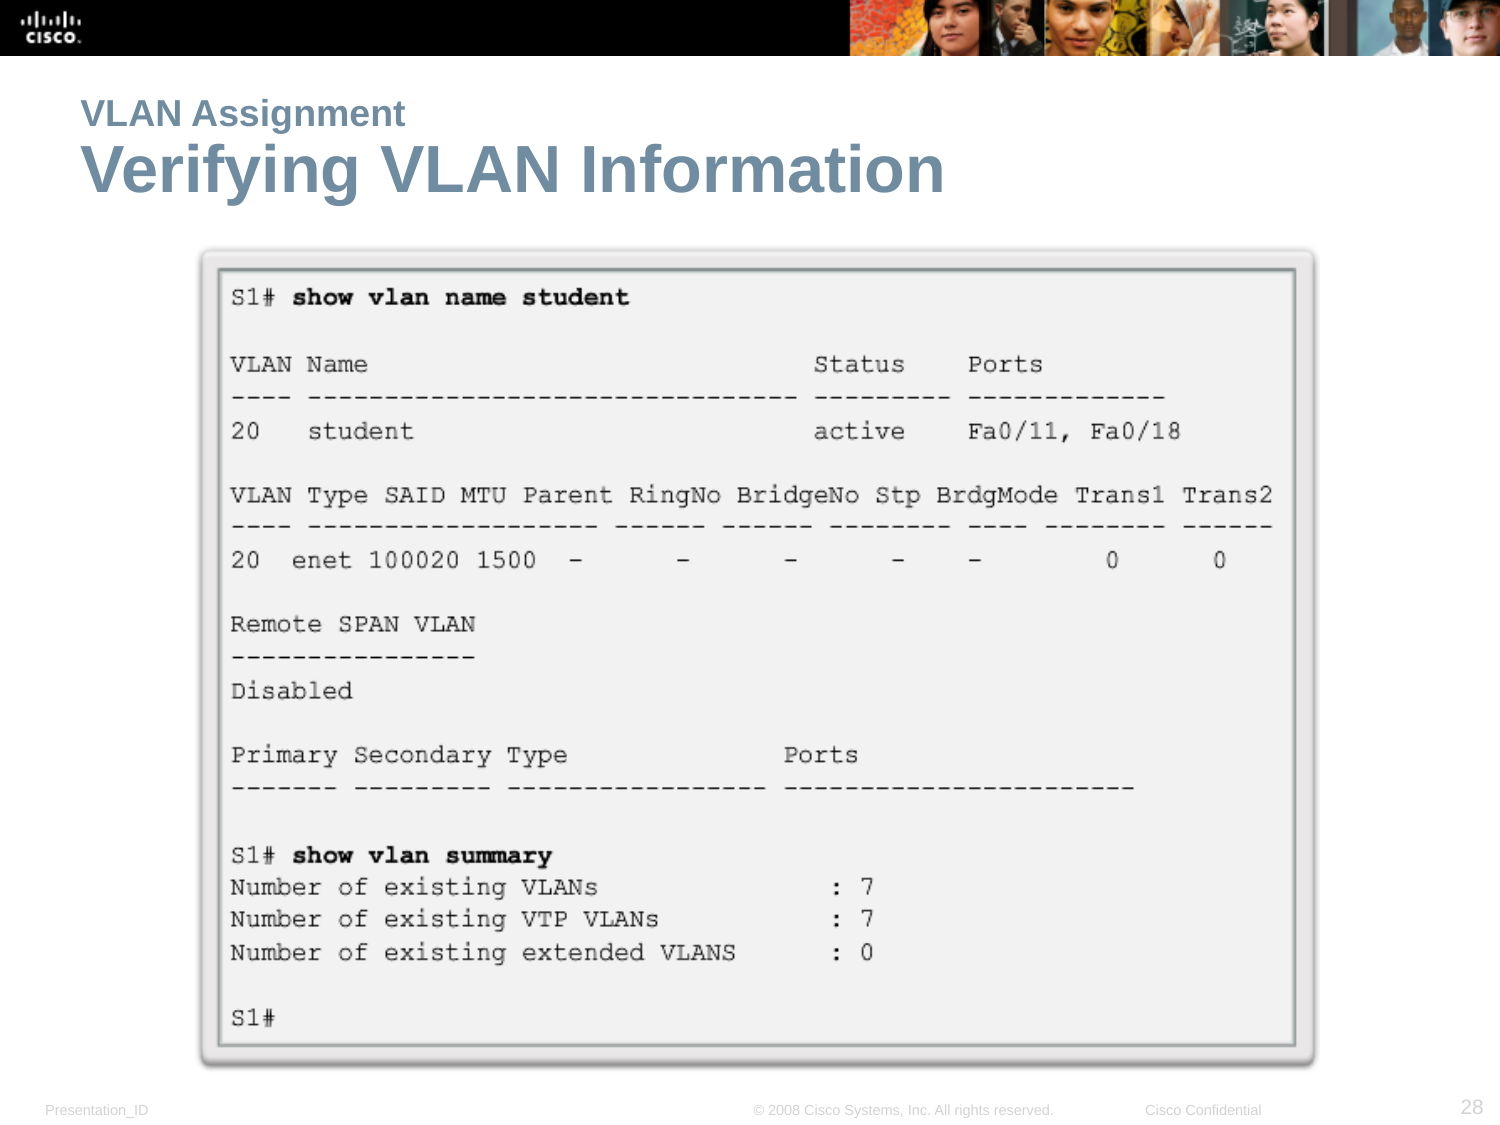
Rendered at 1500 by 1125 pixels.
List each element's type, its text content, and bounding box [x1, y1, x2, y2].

picture [0, 0, 1500, 56]
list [193, 237, 1320, 1076]
title VLAN Assignment Verifying VLAN Information [66, 75, 1404, 214]
